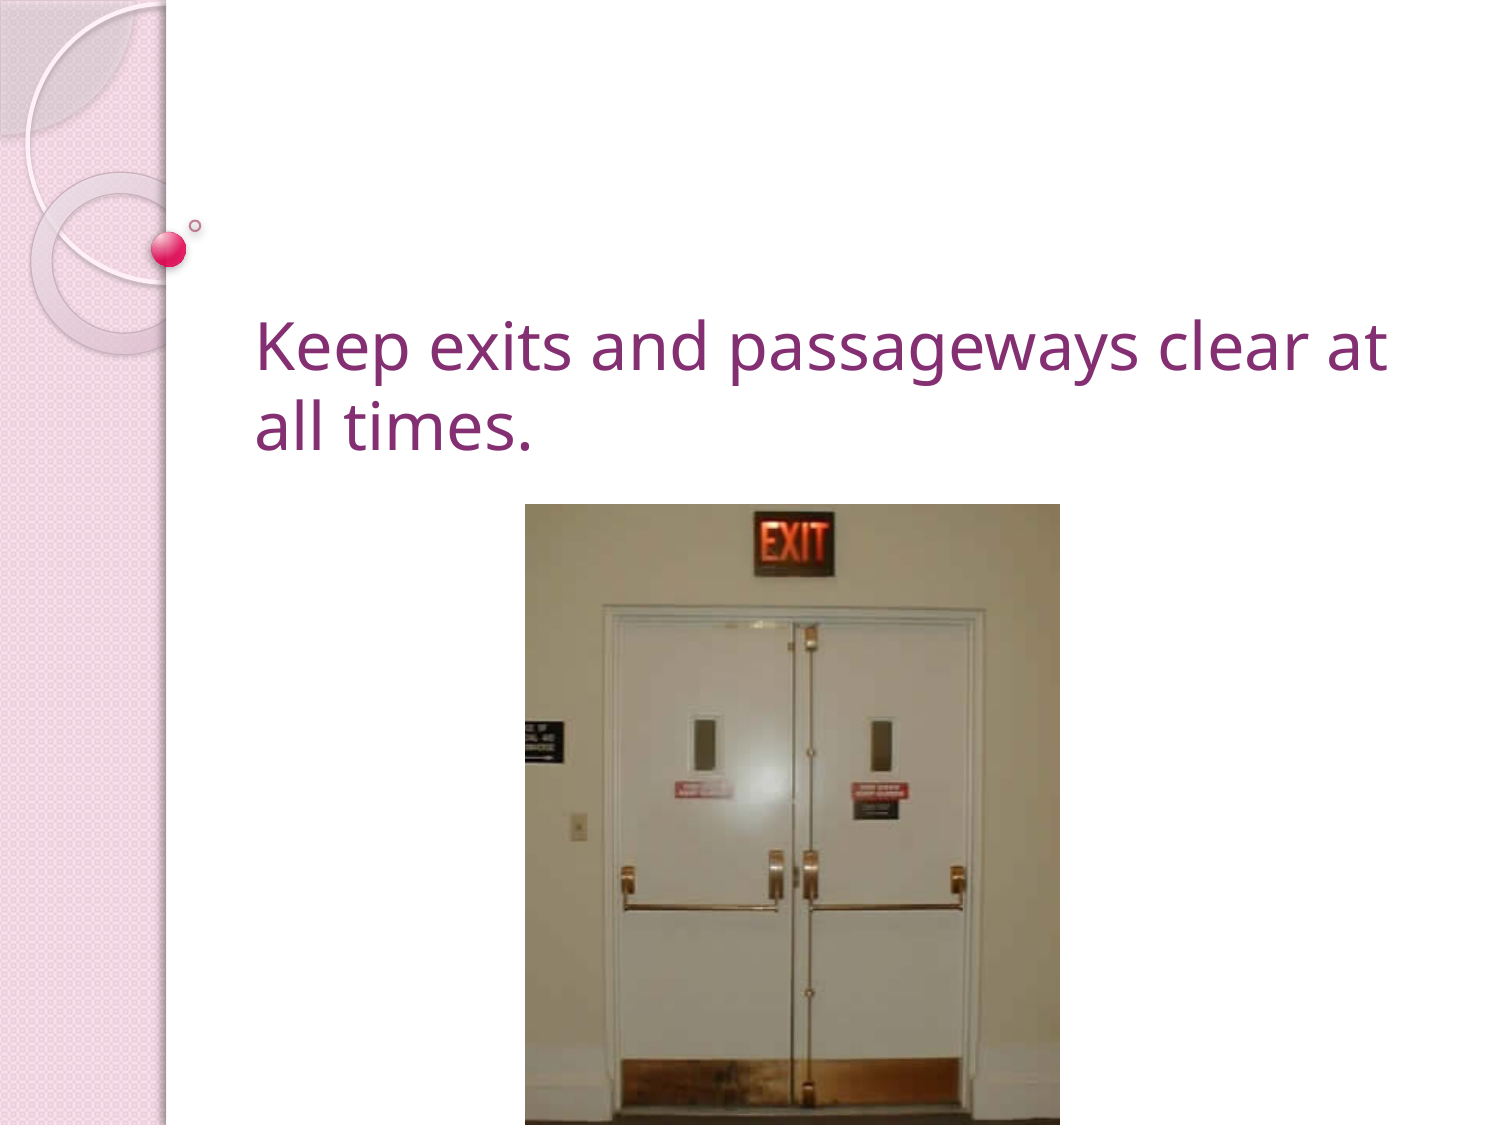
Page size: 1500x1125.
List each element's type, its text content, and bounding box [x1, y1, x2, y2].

subtitle Keep exits and passageways clear at all times. [234, 303, 1450, 591]
picture [525, 504, 1061, 1125]
